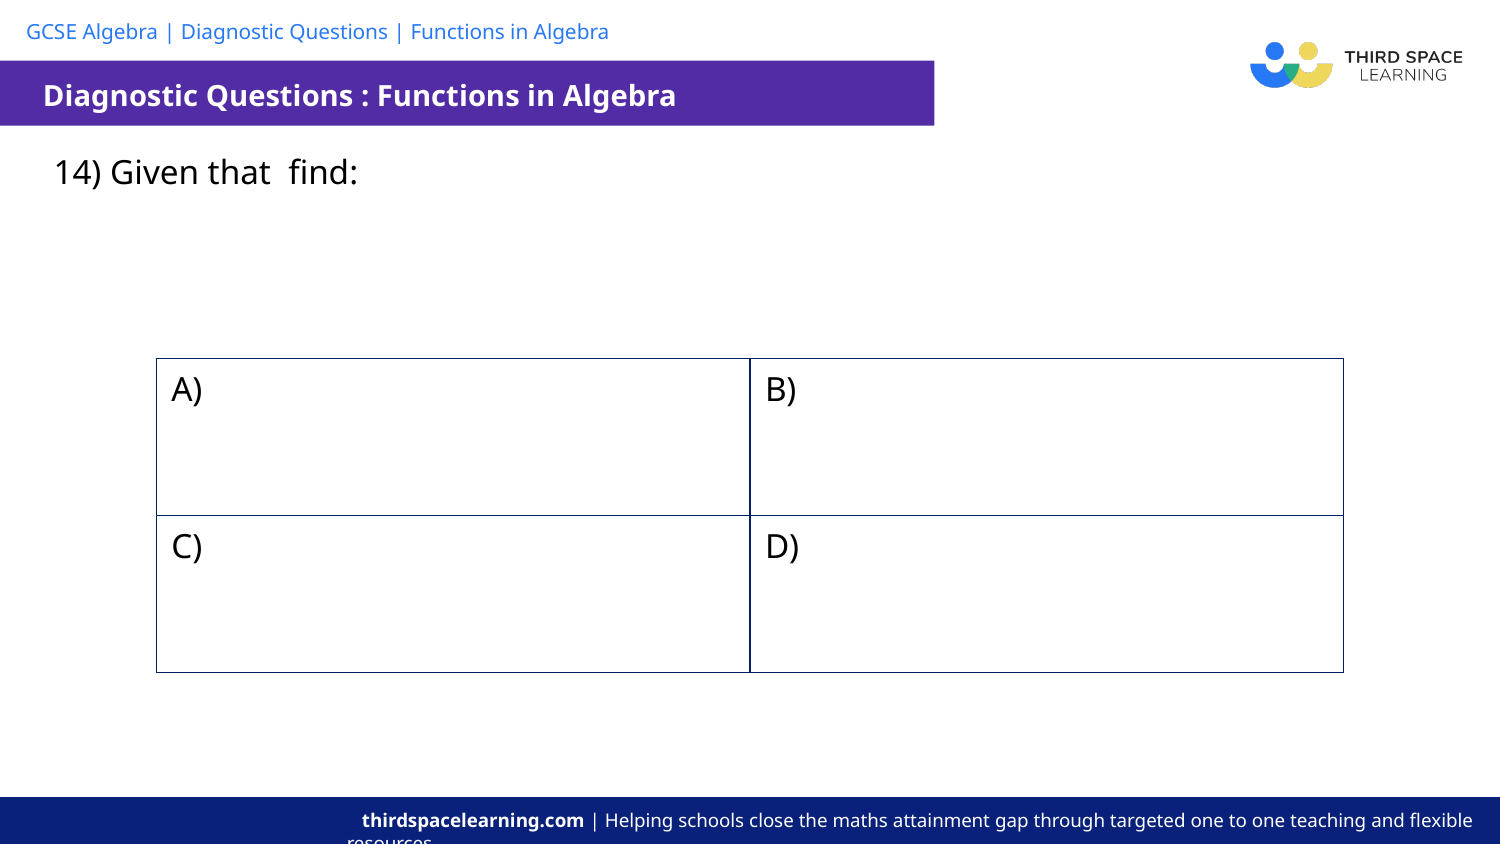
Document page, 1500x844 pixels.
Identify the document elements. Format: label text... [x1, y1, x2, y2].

picture [1250, 33, 1465, 99]
text_box Diagnostic Questions : Functions in Algebra [27, 61, 849, 127]
